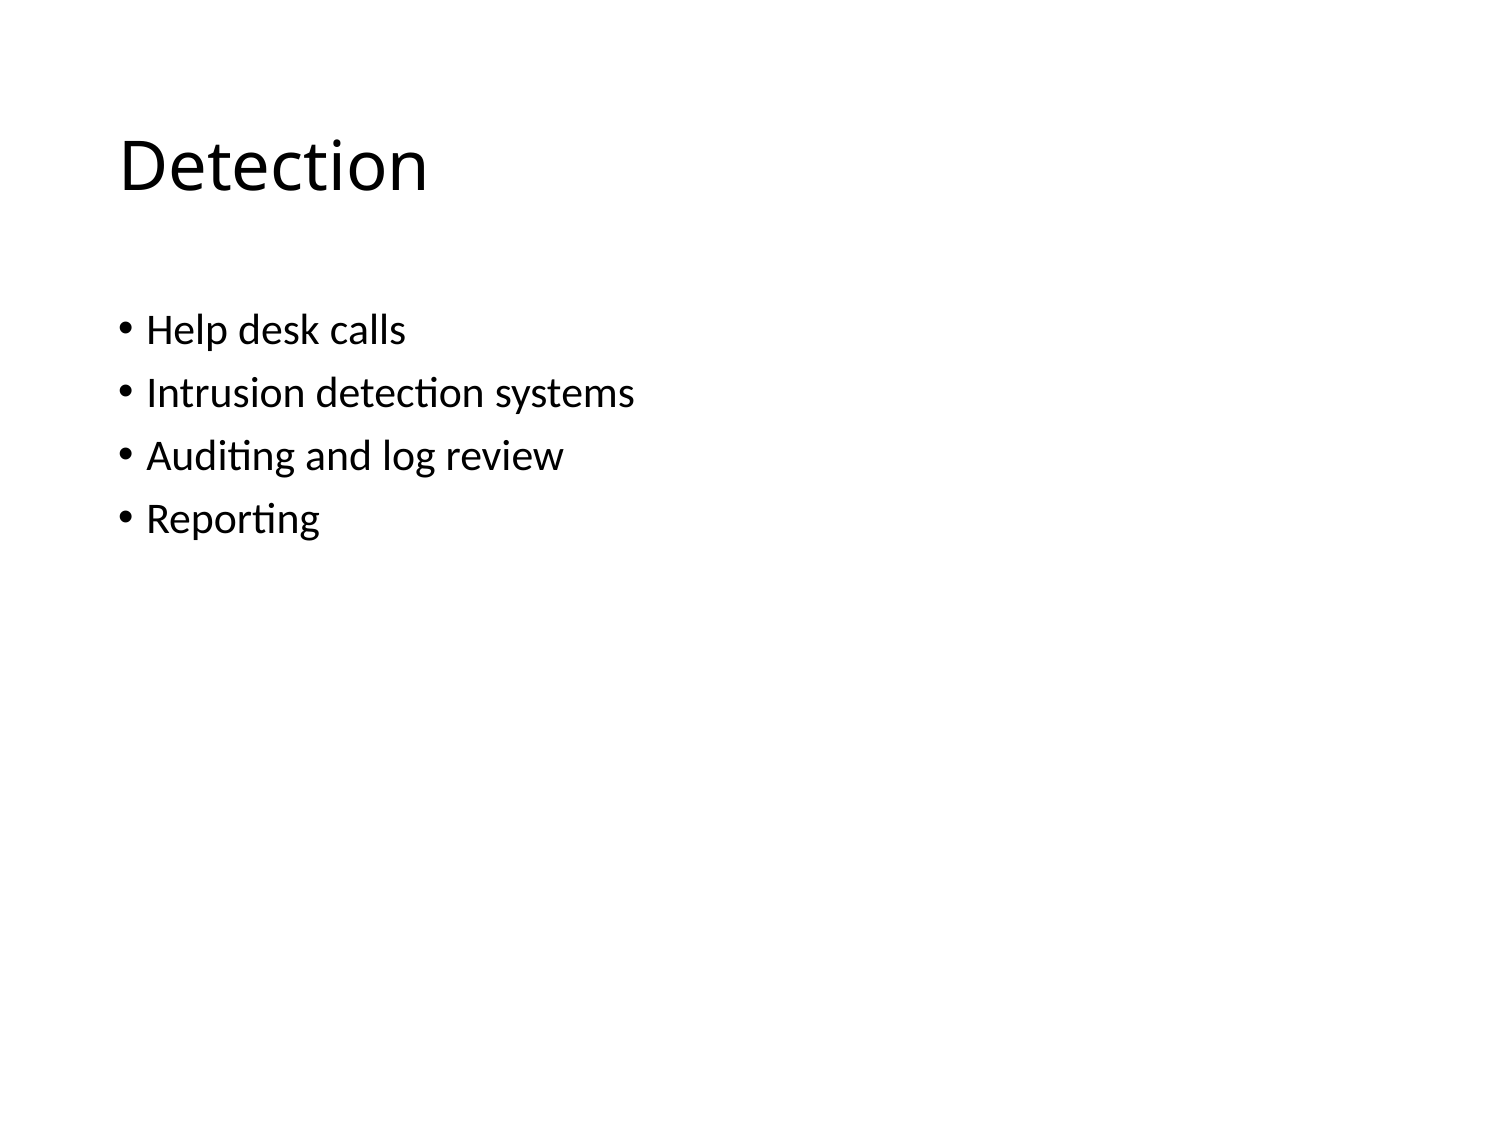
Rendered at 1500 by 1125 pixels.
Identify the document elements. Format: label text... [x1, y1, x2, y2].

title Detection [103, 59, 1397, 278]
list Help desk calls Intrusion detection systems Auditing and log review Reporting [103, 299, 1397, 1014]
